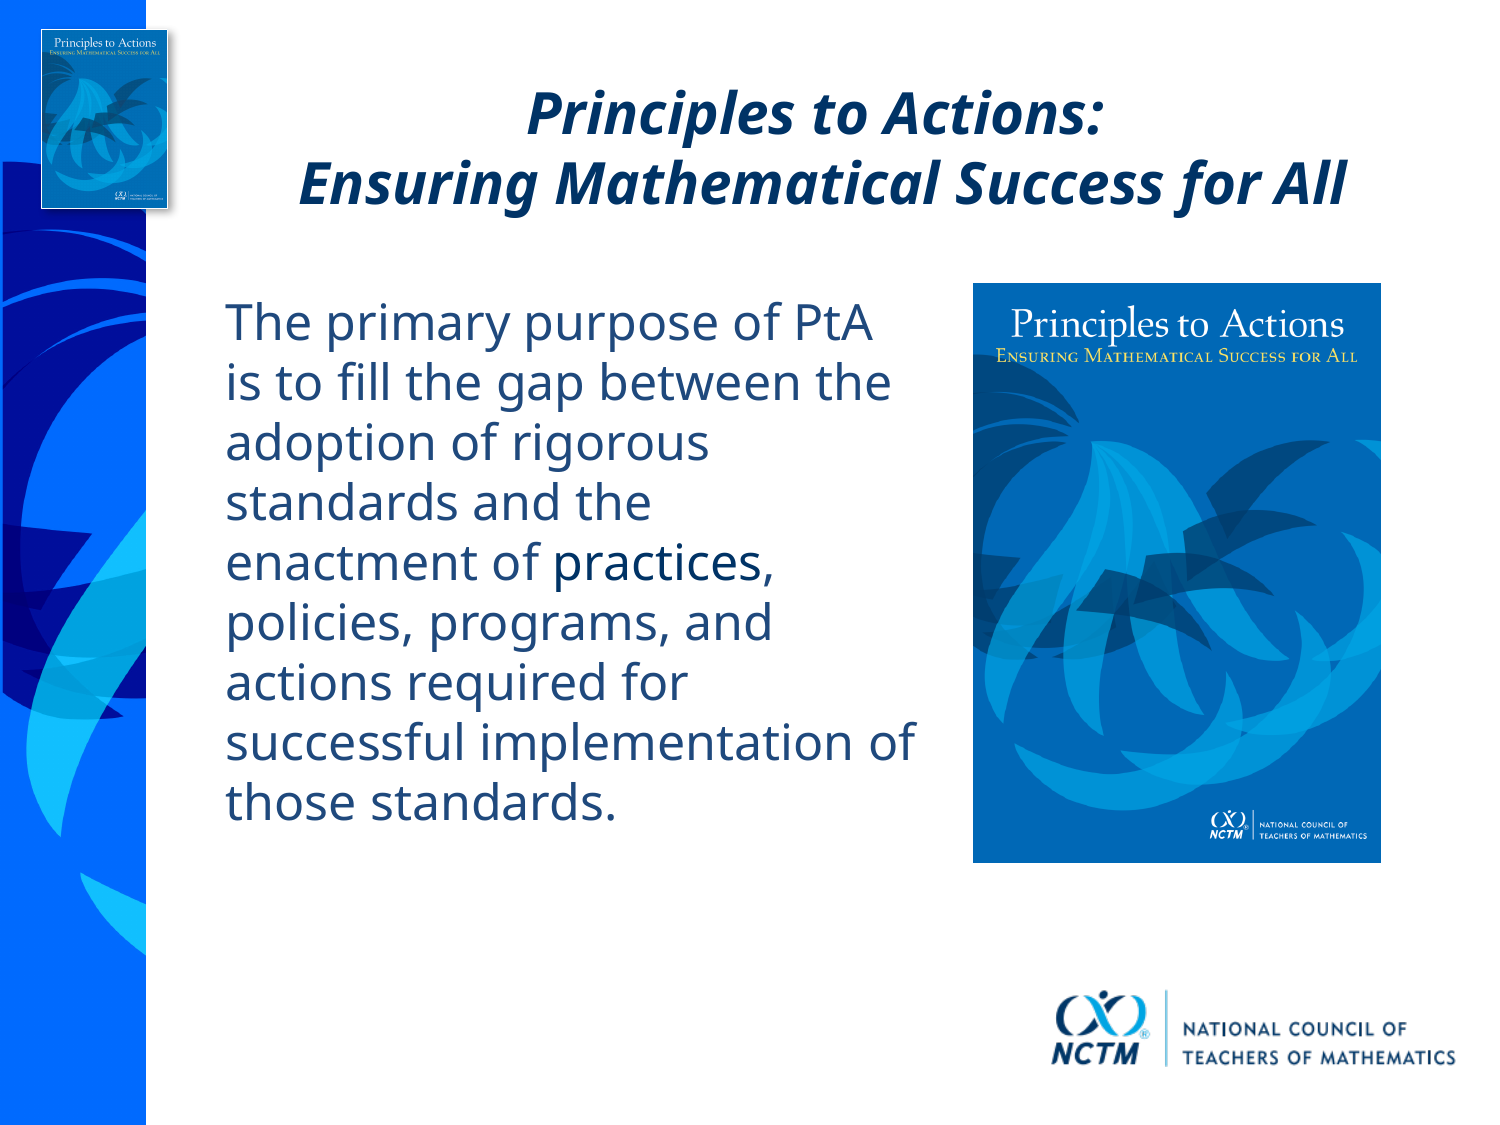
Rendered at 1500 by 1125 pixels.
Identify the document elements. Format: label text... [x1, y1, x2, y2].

picture [973, 283, 1381, 863]
text_box Principles to Actions: Ensuring Mathematical Success for All [151, 52, 1500, 240]
picture [1331, 661, 1338, 669]
picture [0, 0, 168, 1125]
picture [1034, 969, 1474, 1085]
text_box The primary purpose of PtA is to fill the gap between the adoption of rigorous standards and the enactment of practices, policies, programs, and actions required for successful implementation of those standards. [210, 283, 935, 971]
